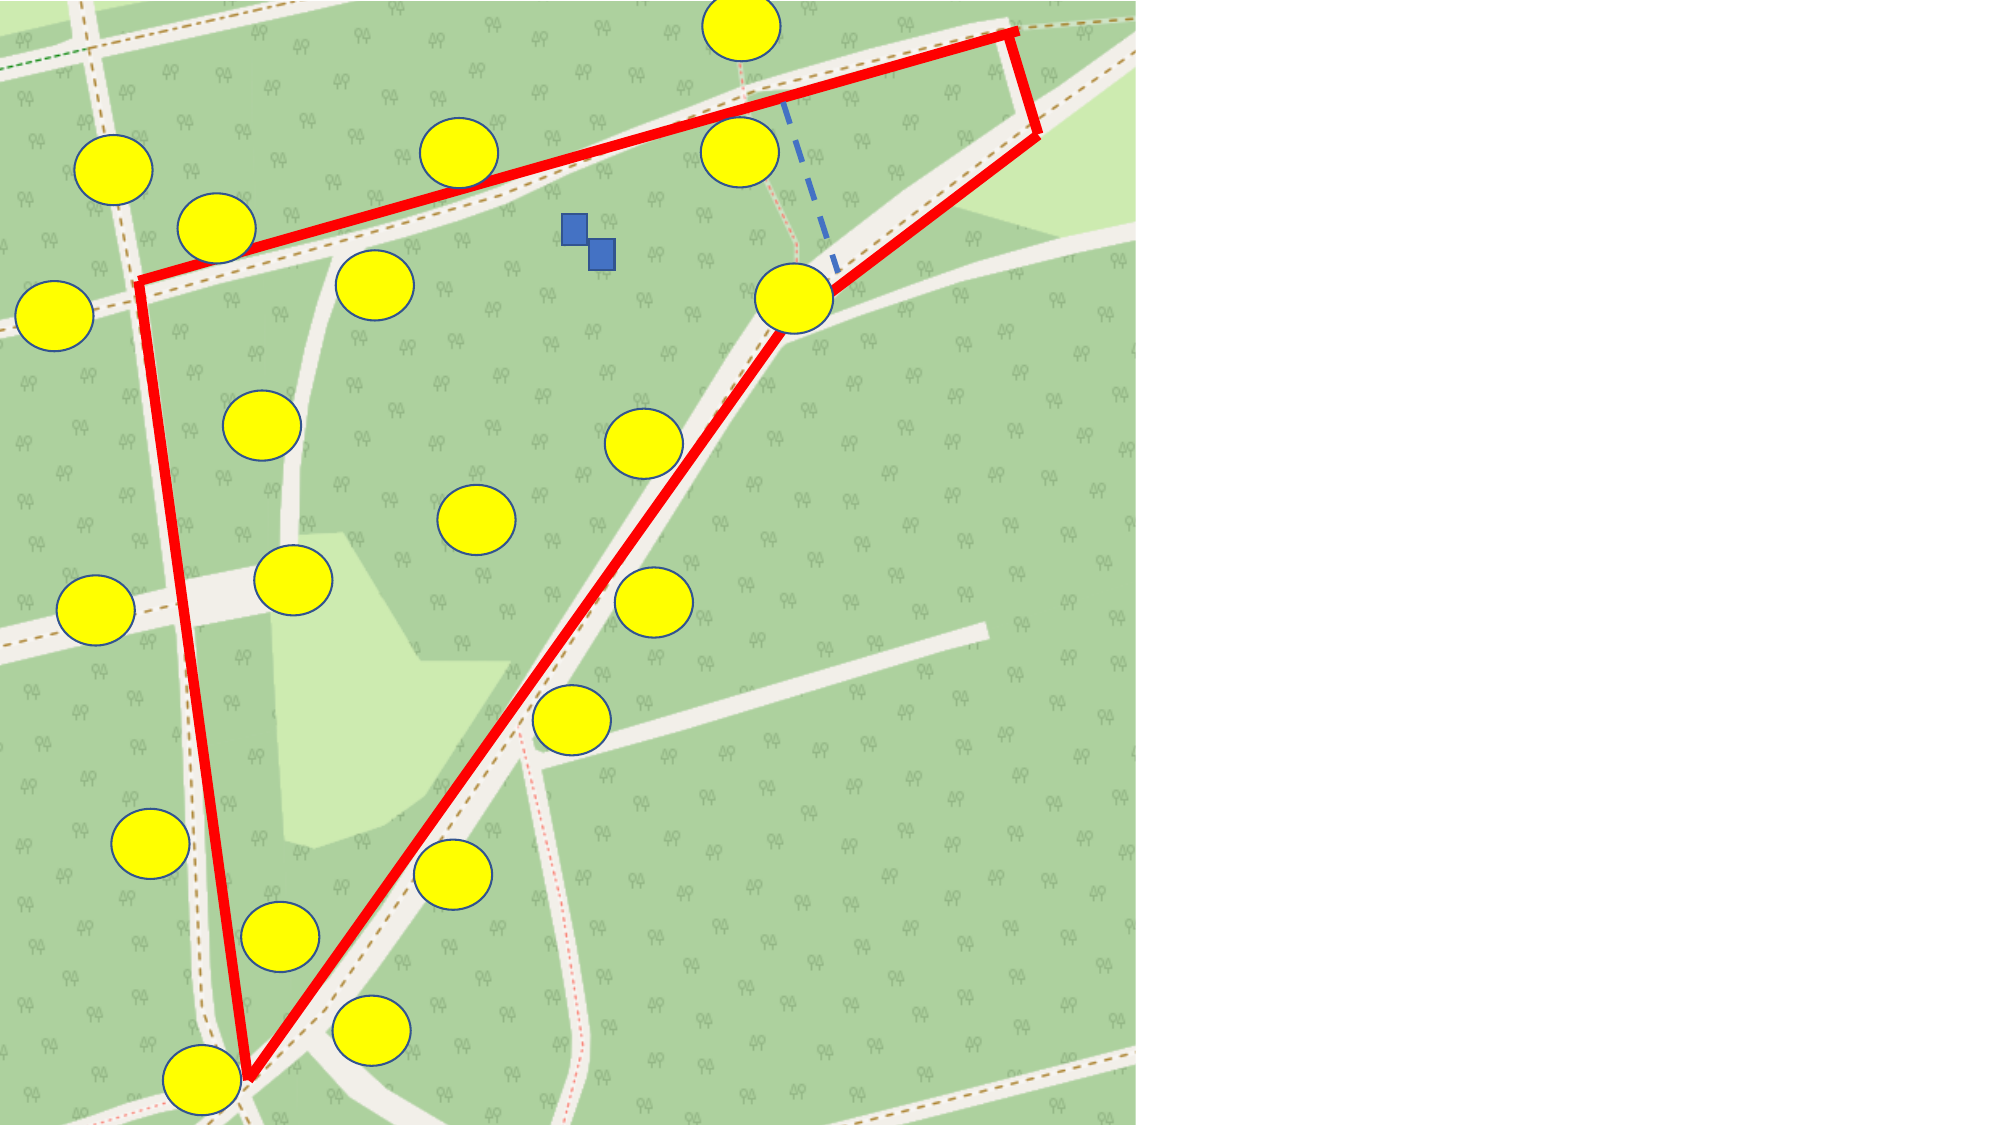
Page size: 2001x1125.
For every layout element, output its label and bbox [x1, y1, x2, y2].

text_box [0, 0, 1136, 1125]
